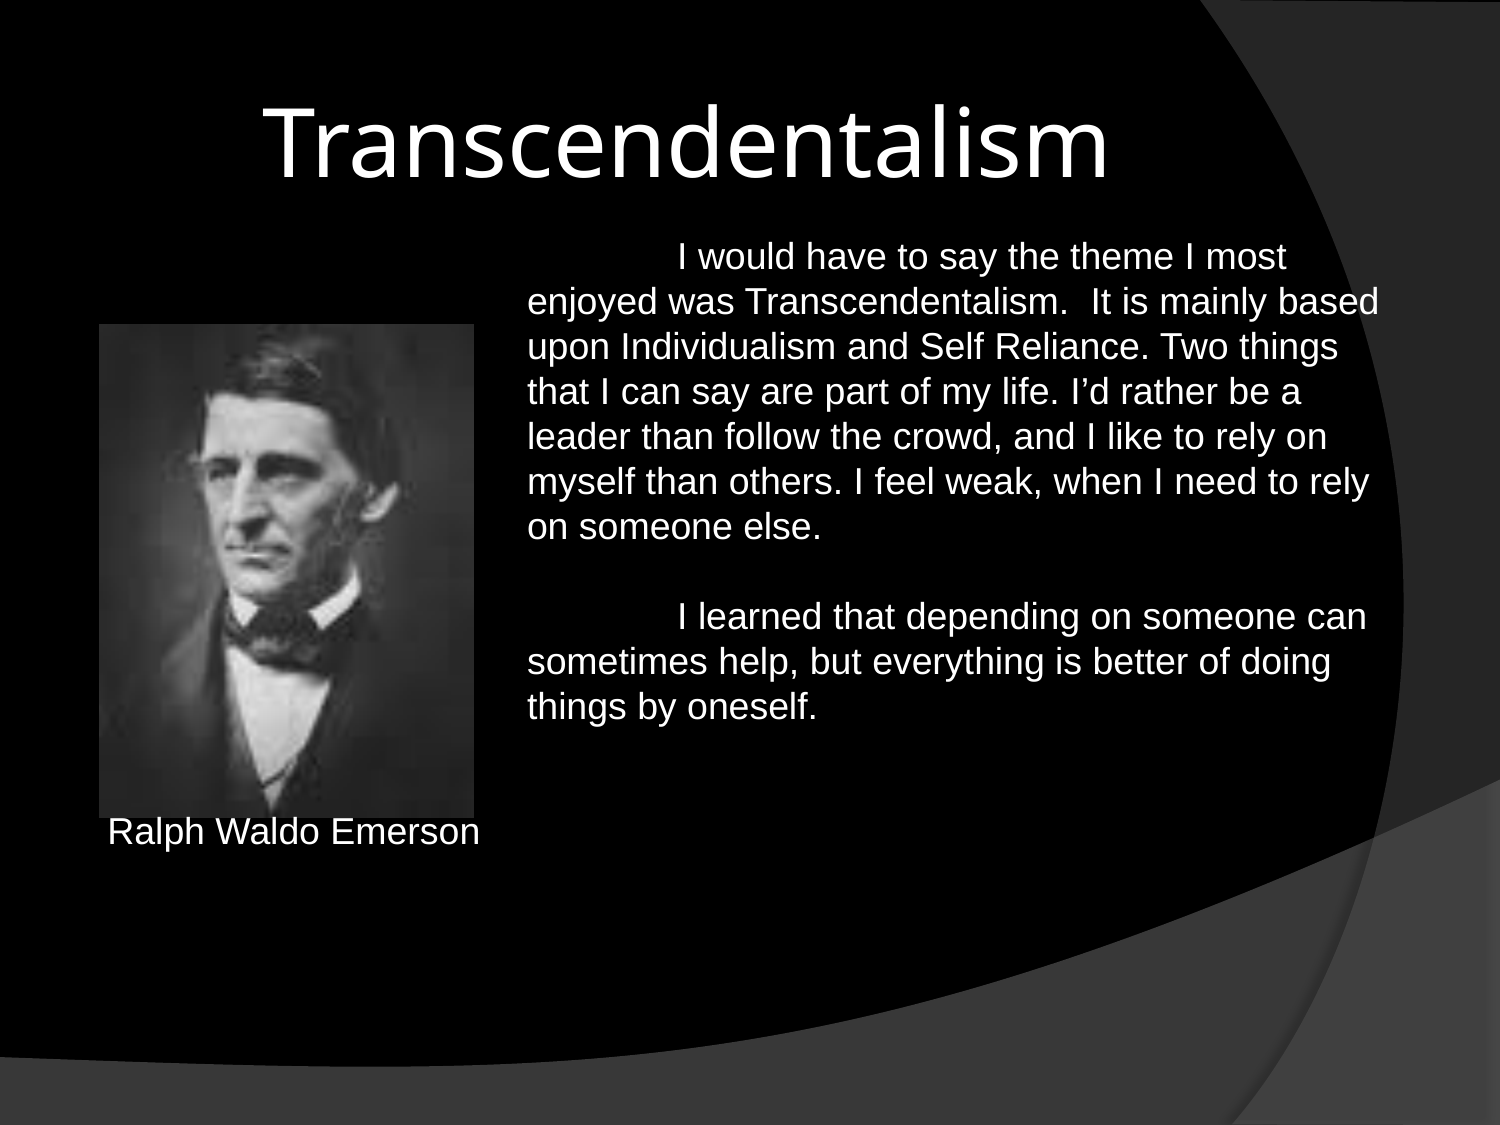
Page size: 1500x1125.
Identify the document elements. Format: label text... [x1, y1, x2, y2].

text_box I would have to say the theme I most enjoyed was Transcendentalism. It is mainly based upon Individualism and Self Reliance. Two things that I can say are part of my life. I’d rather be a leader than follow the crowd, and I like to rely on myself than others. I feel weak, when I need to rely on someone else. I learned that depending on someone can sometimes help, but everything is better of doing things by oneself. [512, 224, 1425, 735]
text_box Ralph Waldo Emerson [50, 799, 538, 860]
title Transcendentalism [75, 45, 1300, 233]
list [99, 324, 474, 818]
